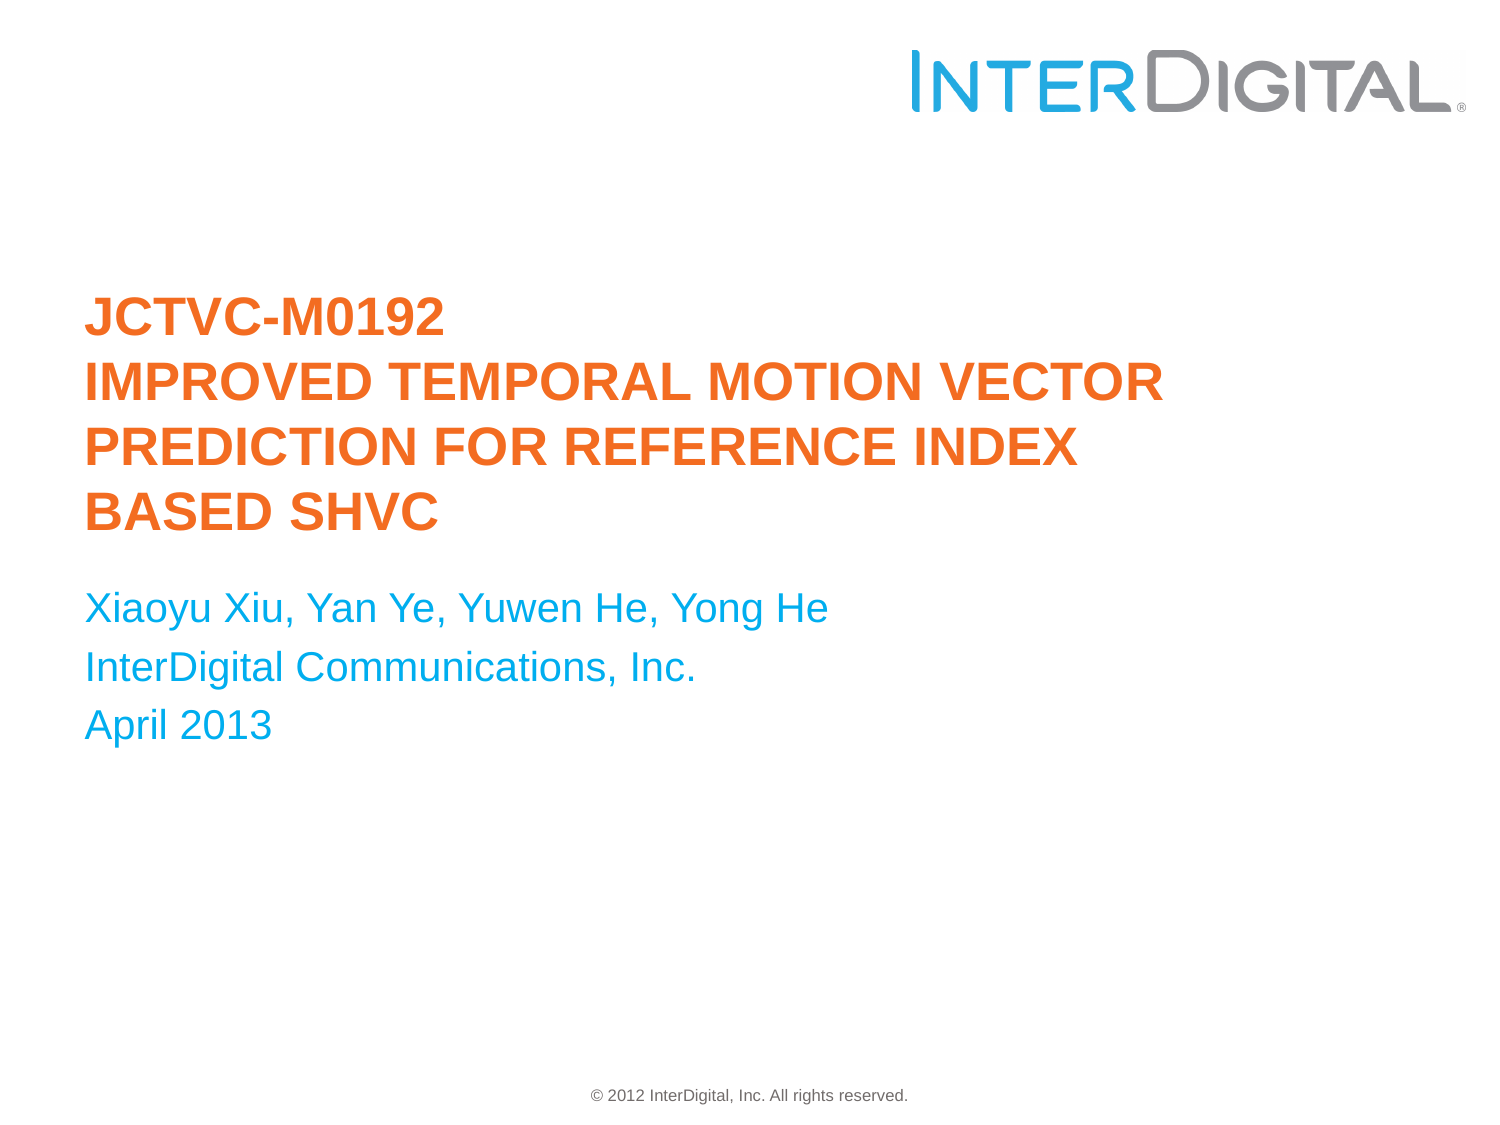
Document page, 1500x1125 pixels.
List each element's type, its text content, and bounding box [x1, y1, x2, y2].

picture [912, 50, 1466, 112]
list Xiaoyu Xiu, Yan Ye, Yuwen He, Yong He InterDigital Communications, Inc. April 2013 [69, 573, 895, 813]
title JCTVC-M0192 improved temporal motion vector prediction for reference index based SHVC [69, 237, 1250, 549]
